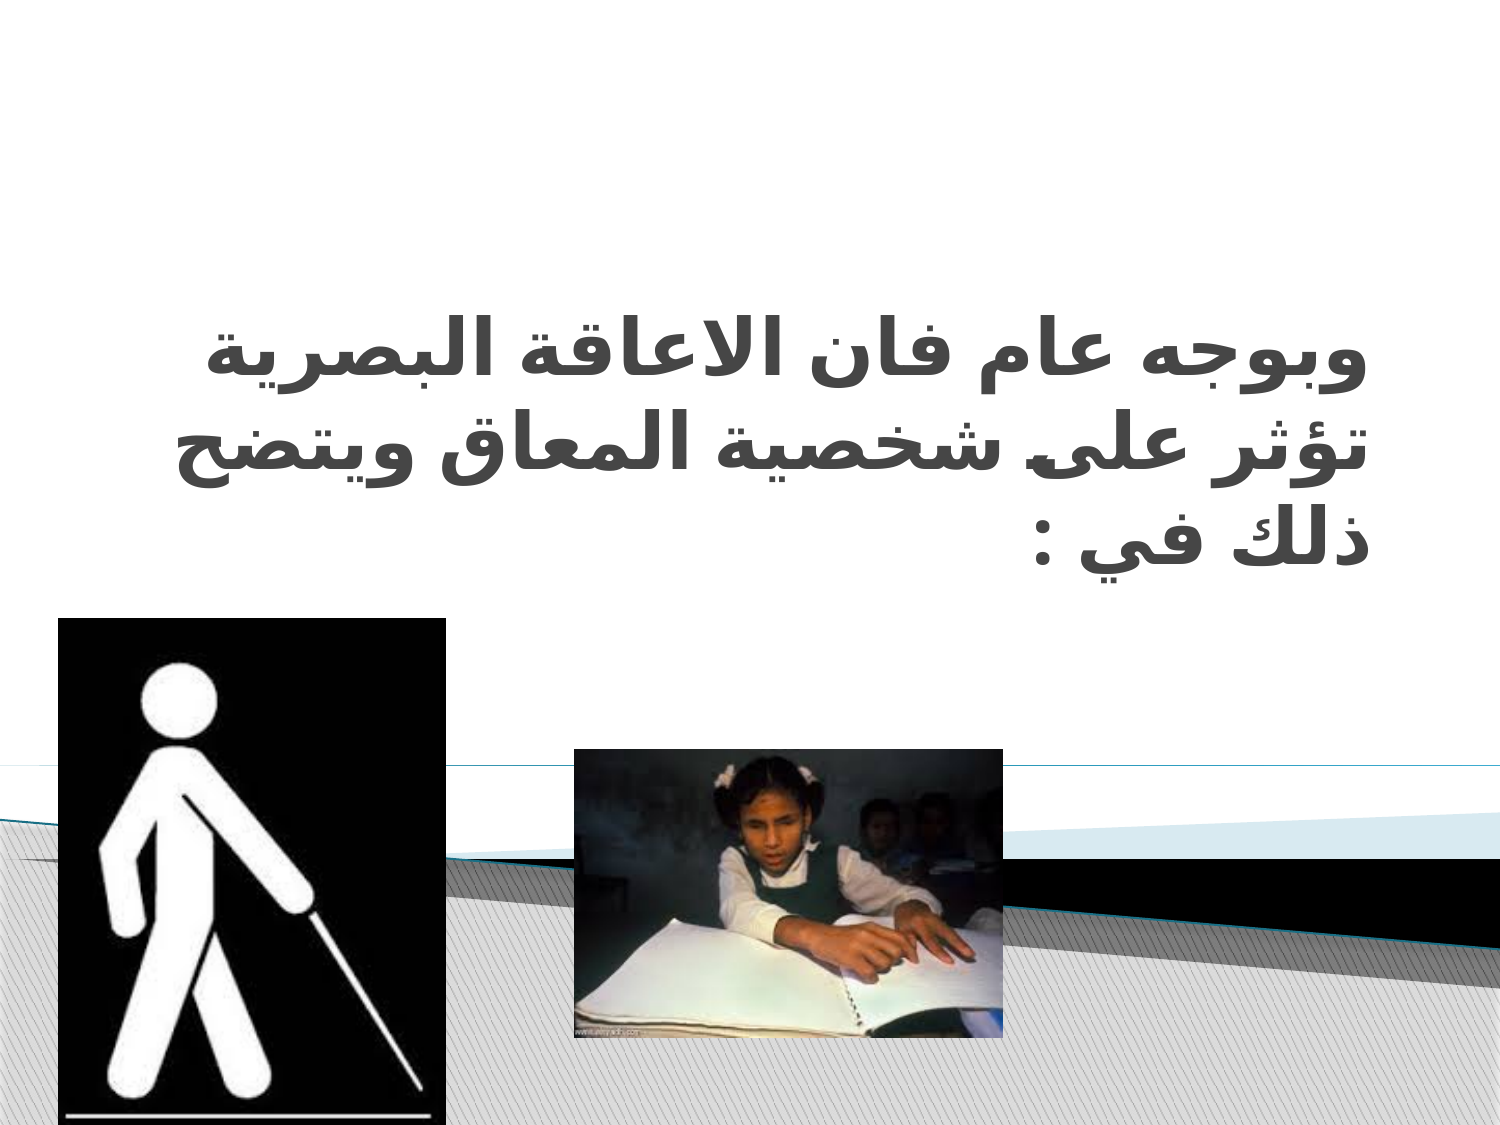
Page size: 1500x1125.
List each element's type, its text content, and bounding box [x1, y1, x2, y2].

picture [0, 617, 1500, 1125]
title وبوجه عام فان الاعاقة البصرية تؤثر على شخصية المعاق ويتضح ذلك في : [112, 287, 1388, 588]
